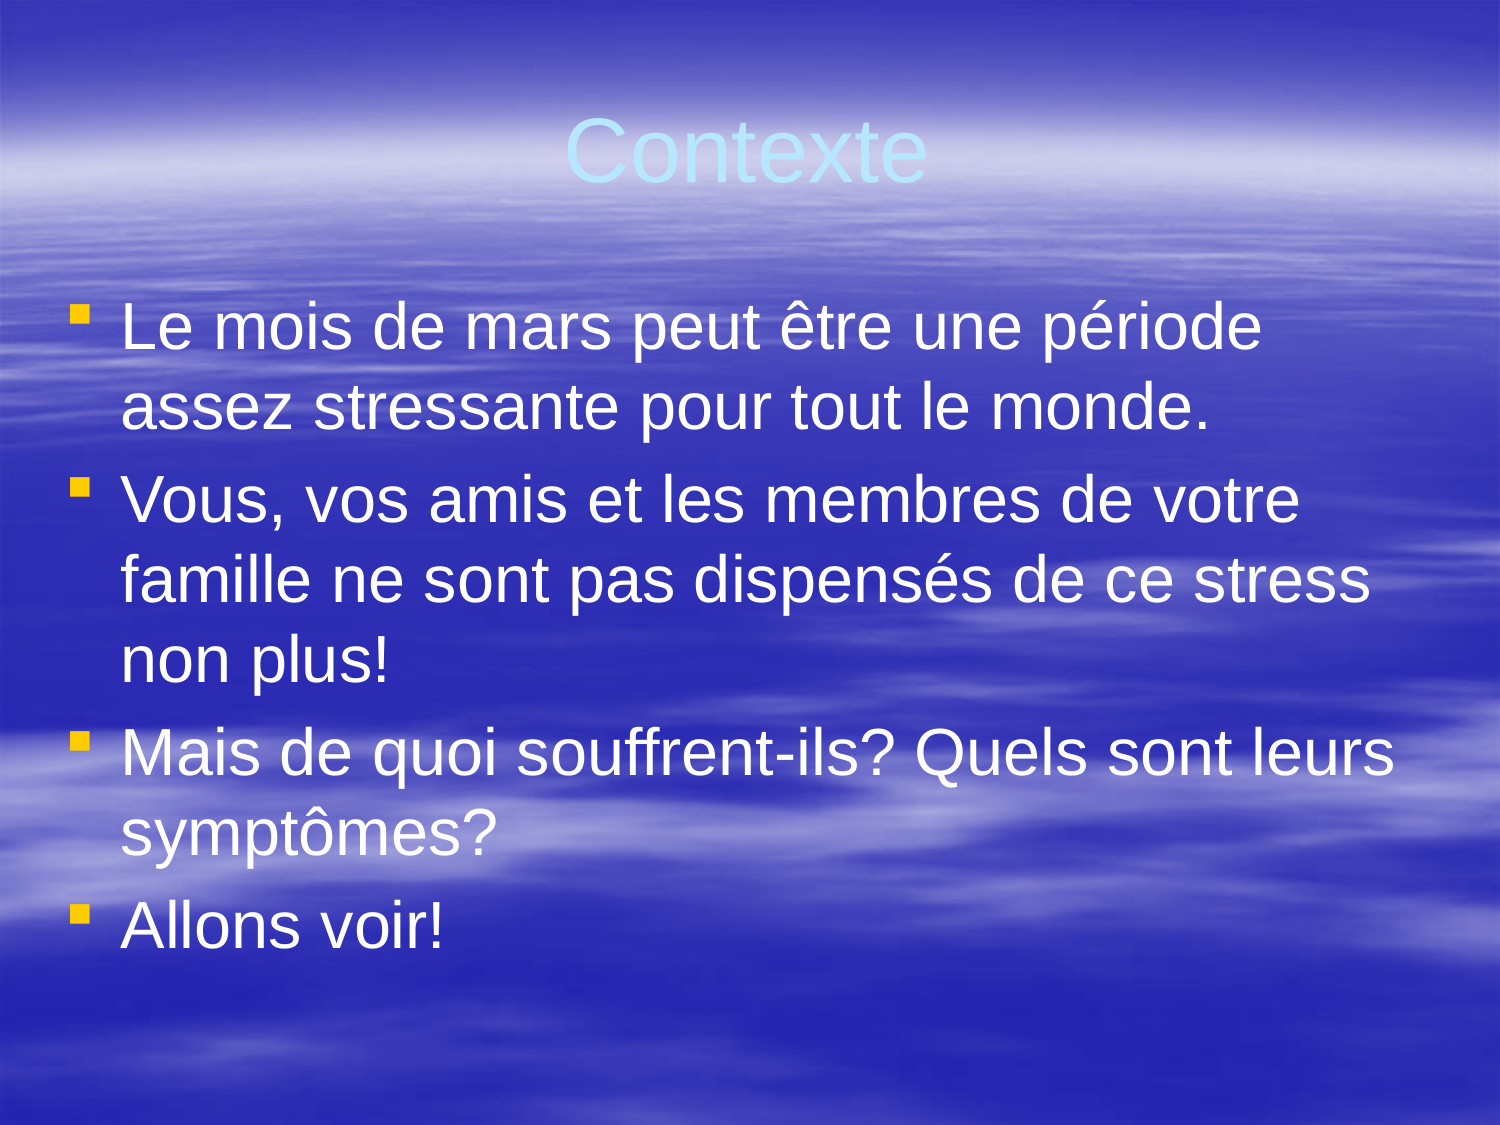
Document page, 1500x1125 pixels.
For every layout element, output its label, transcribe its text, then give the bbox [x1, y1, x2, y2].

list Le mois de mars peut être une période assez stressante pour tout le monde. Vous, vos amis et les membres de votre famille ne sont pas dispensés de ce stress non plus! Mais de quoi souffrent-ils? Quels sont leurs symptômes? Allons voir! [49, 275, 1451, 1001]
title Contexte [49, 37, 1446, 255]
